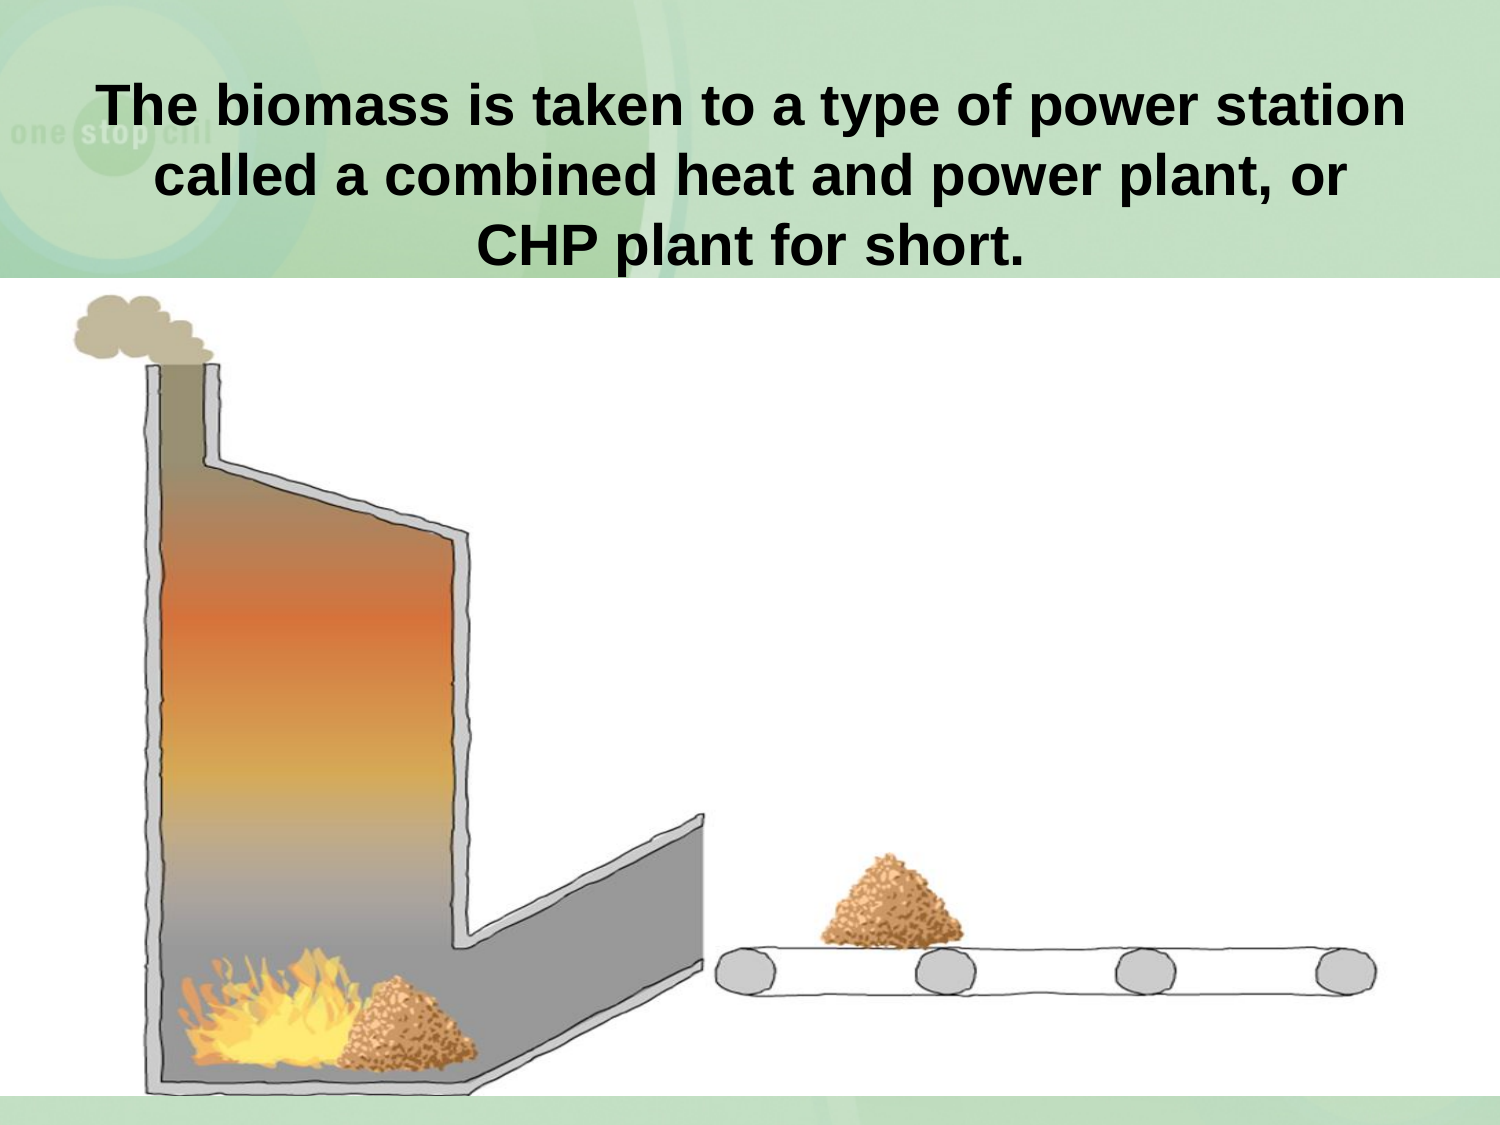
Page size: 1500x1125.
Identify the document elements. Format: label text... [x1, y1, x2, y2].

picture [0, 0, 1500, 1125]
title The biomass is taken to a type of power station called a combined heat and power plant, or CHP plant for short. [76, 78, 1427, 266]
